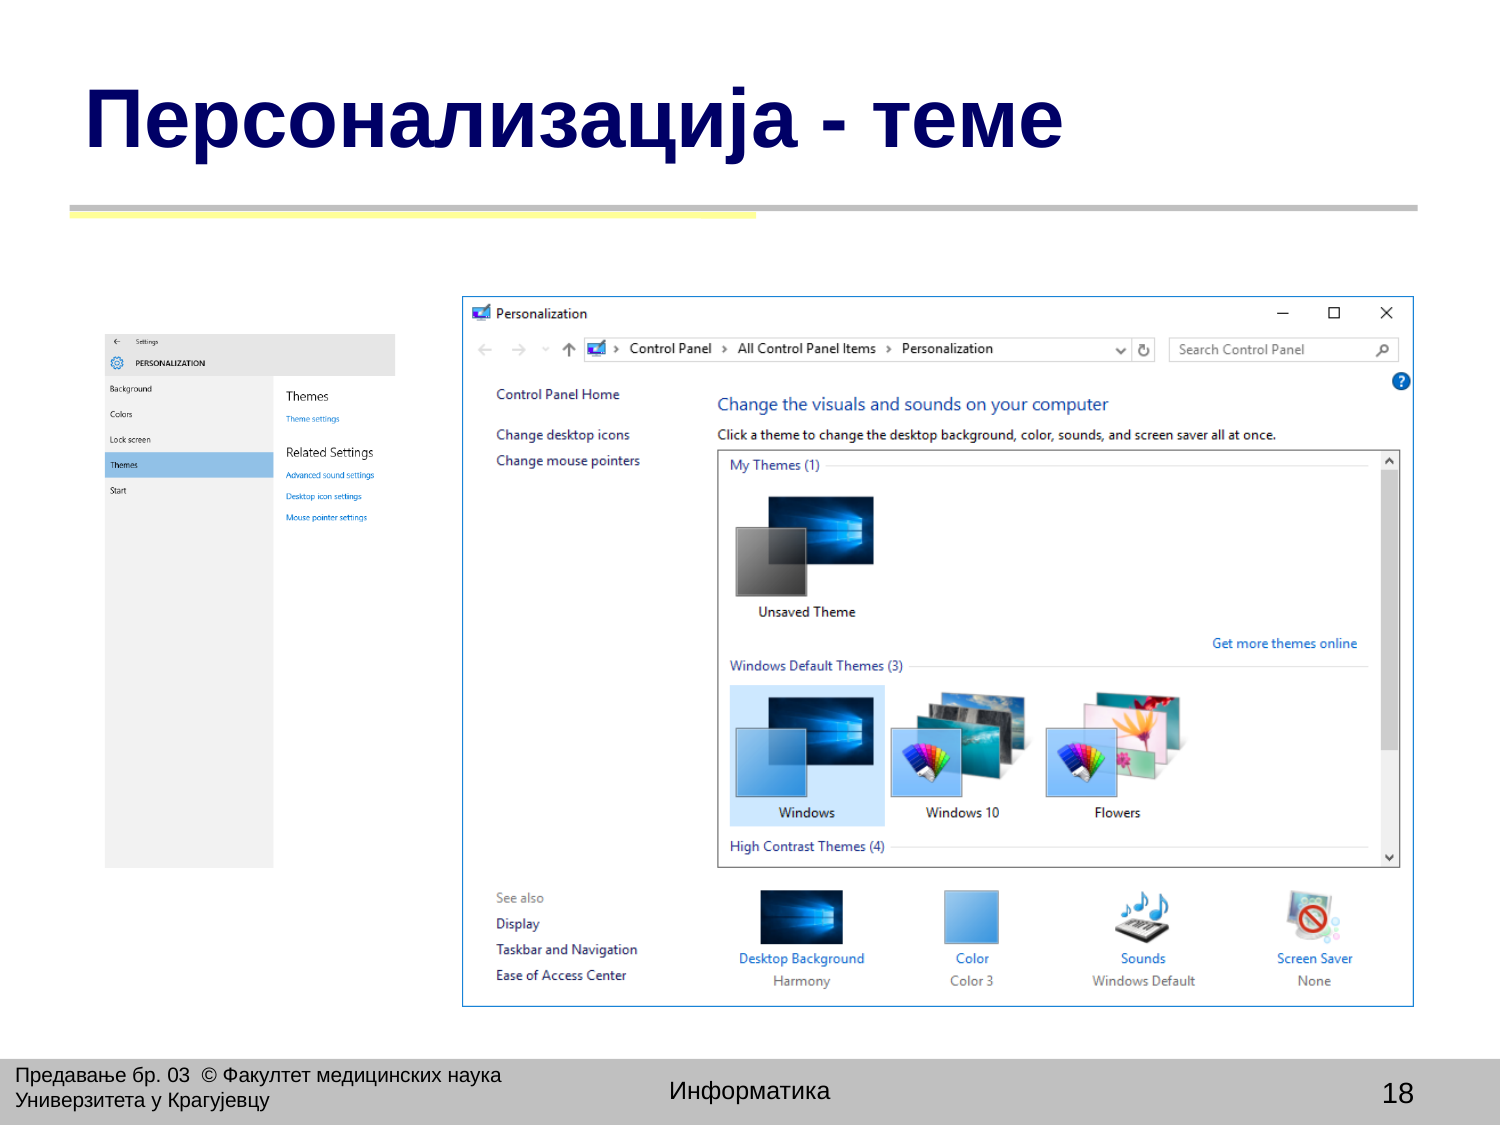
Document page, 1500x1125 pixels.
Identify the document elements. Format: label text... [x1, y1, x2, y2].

footer Информатика [512, 1066, 988, 1125]
slide_number 18 [1079, 1066, 1430, 1125]
title Персонализација - теме [69, 19, 1426, 208]
slide_number Предавање бр. 03 © Факултет медицинских наука Универзитета у Крагујевцу [0, 1053, 614, 1108]
picture [462, 296, 1414, 1007]
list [104, 333, 396, 868]
